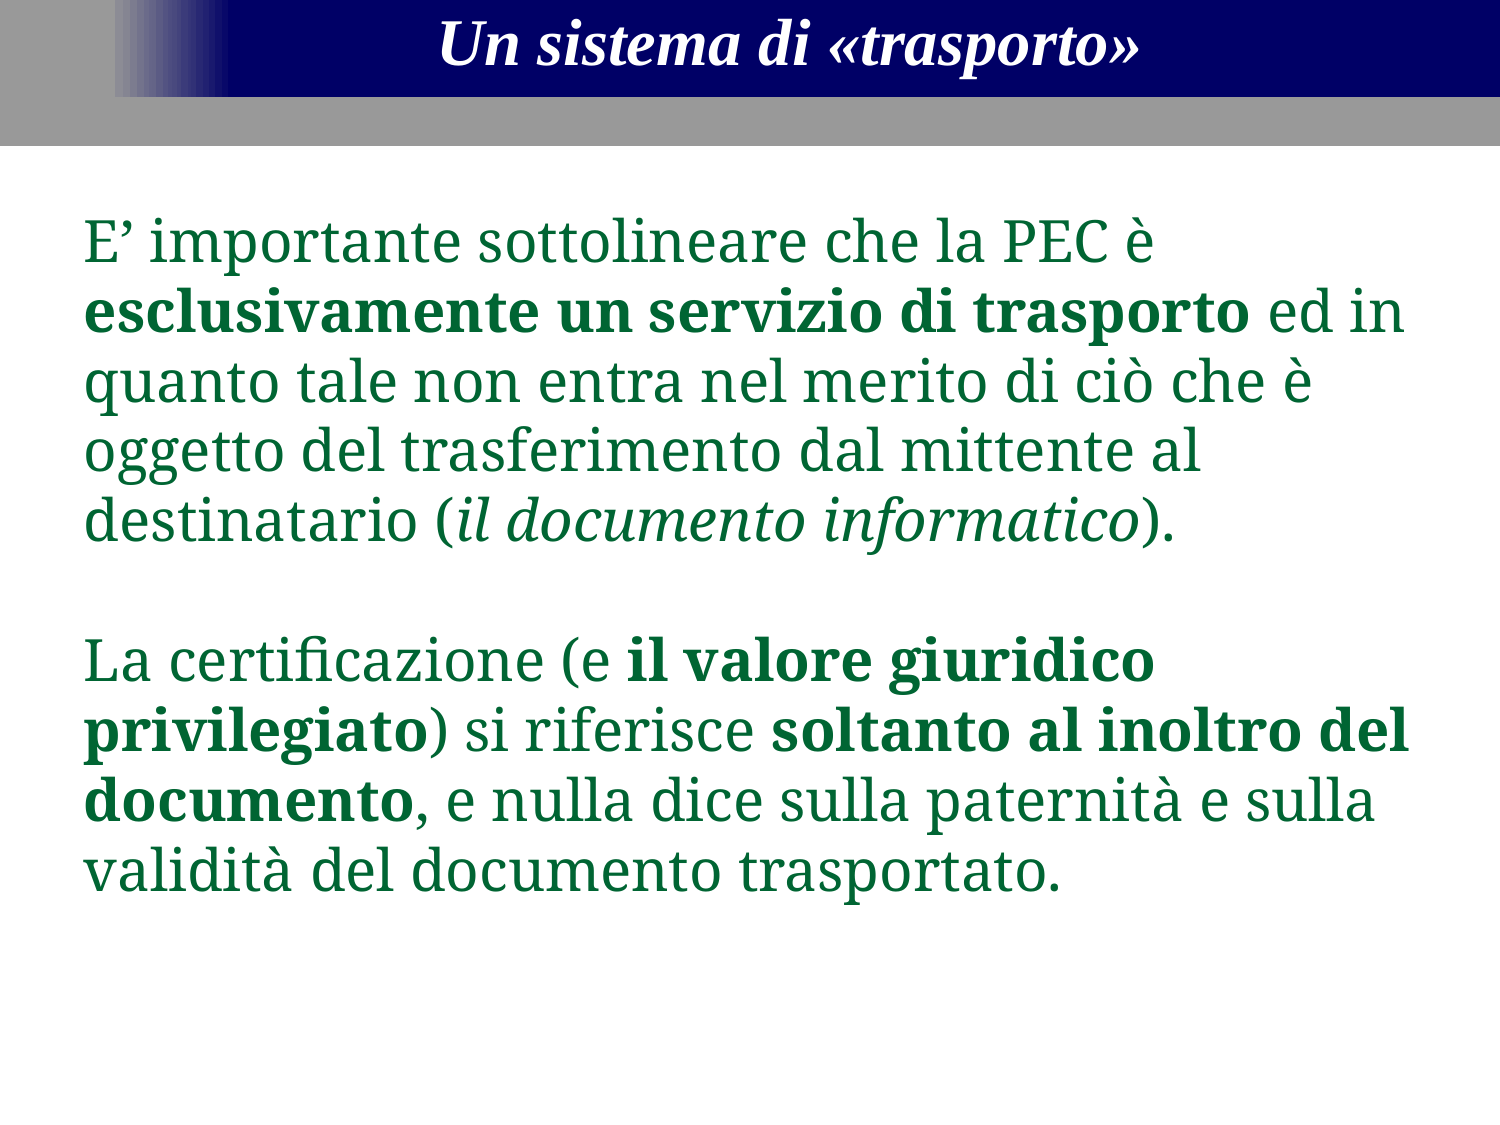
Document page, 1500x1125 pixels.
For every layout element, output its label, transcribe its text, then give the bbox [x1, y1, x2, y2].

text_box E’ importante sottolineare che la PEC è esclusivamente un servizio di trasporto ed in quanto tale non entra nel merito di ciò che è oggetto del trasferimento dal mittente al destinatario (il documento informatico). La certificazione (e il valore giuridico privilegiato) si riferisce soltanto al inoltro del documento, e nulla dice sulla paternità e sulla validità del documento trasportato. [69, 196, 1435, 981]
picture [0, 0, 1500, 1125]
text_box Un sistema di «trasporto» [93, 0, 1500, 129]
